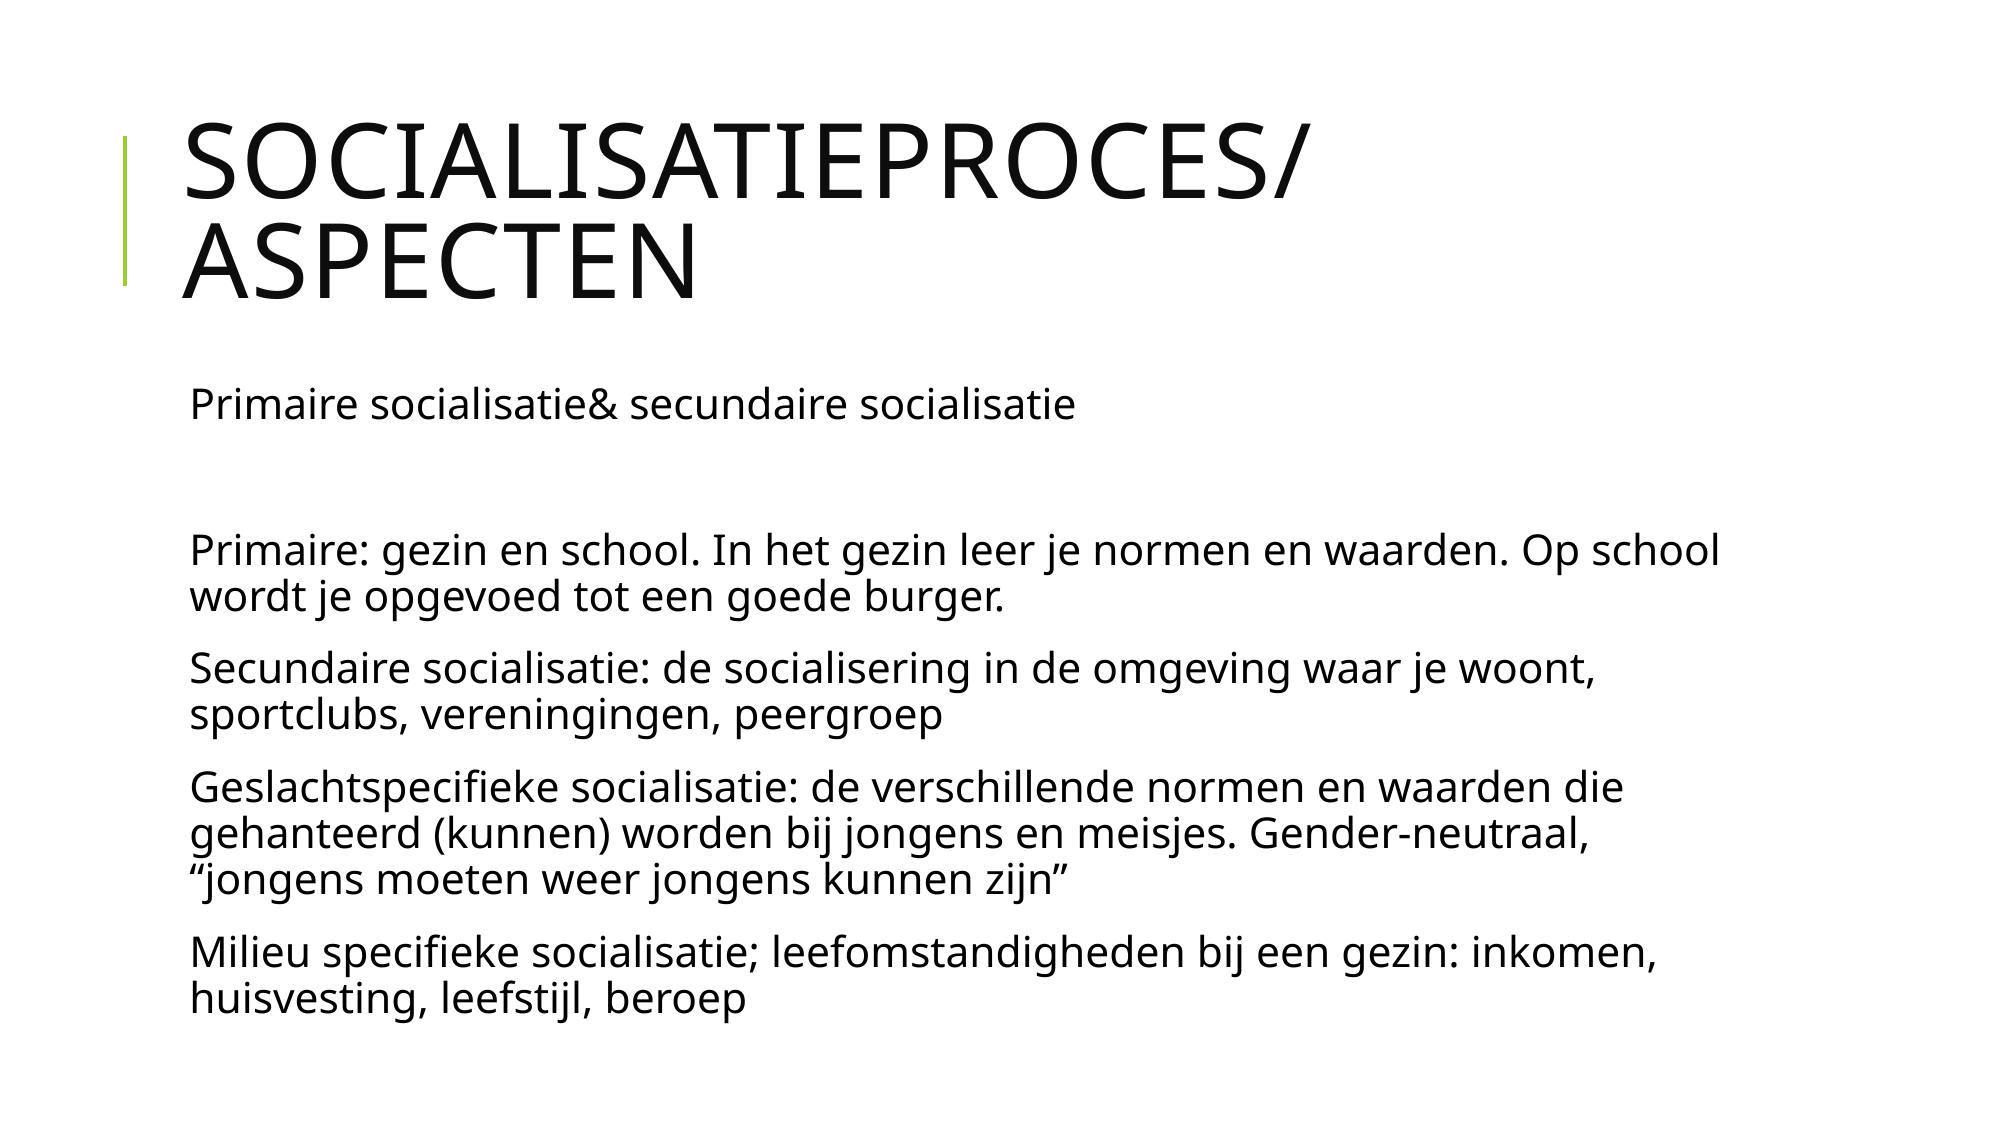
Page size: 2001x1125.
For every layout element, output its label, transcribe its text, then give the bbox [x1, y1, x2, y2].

title Socialisatieproces/aspecten [168, 96, 1763, 342]
list Primaire socialisatie& secundaire socialisatie Primaire: gezin en school. In het gezin leer je normen en waarden. Op school wordt je opgevoed tot een goede burger. Secundaire socialisatie: de socialisering in de omgeving waar je woont, sportclubs, vereningingen, peergroep Geslachtspecifieke socialisatie: de verschillende normen en waarden die gehanteerd (kunnen) worden bij jongens en meisjes. Gender-neutraal, “jongens moeten weer jongens kunnen zijn” Milieu specifieke socialisatie; leefomstandigheden bij een gezin: inkomen, huisvesting, leefstijl, beroep [168, 375, 1763, 1035]
